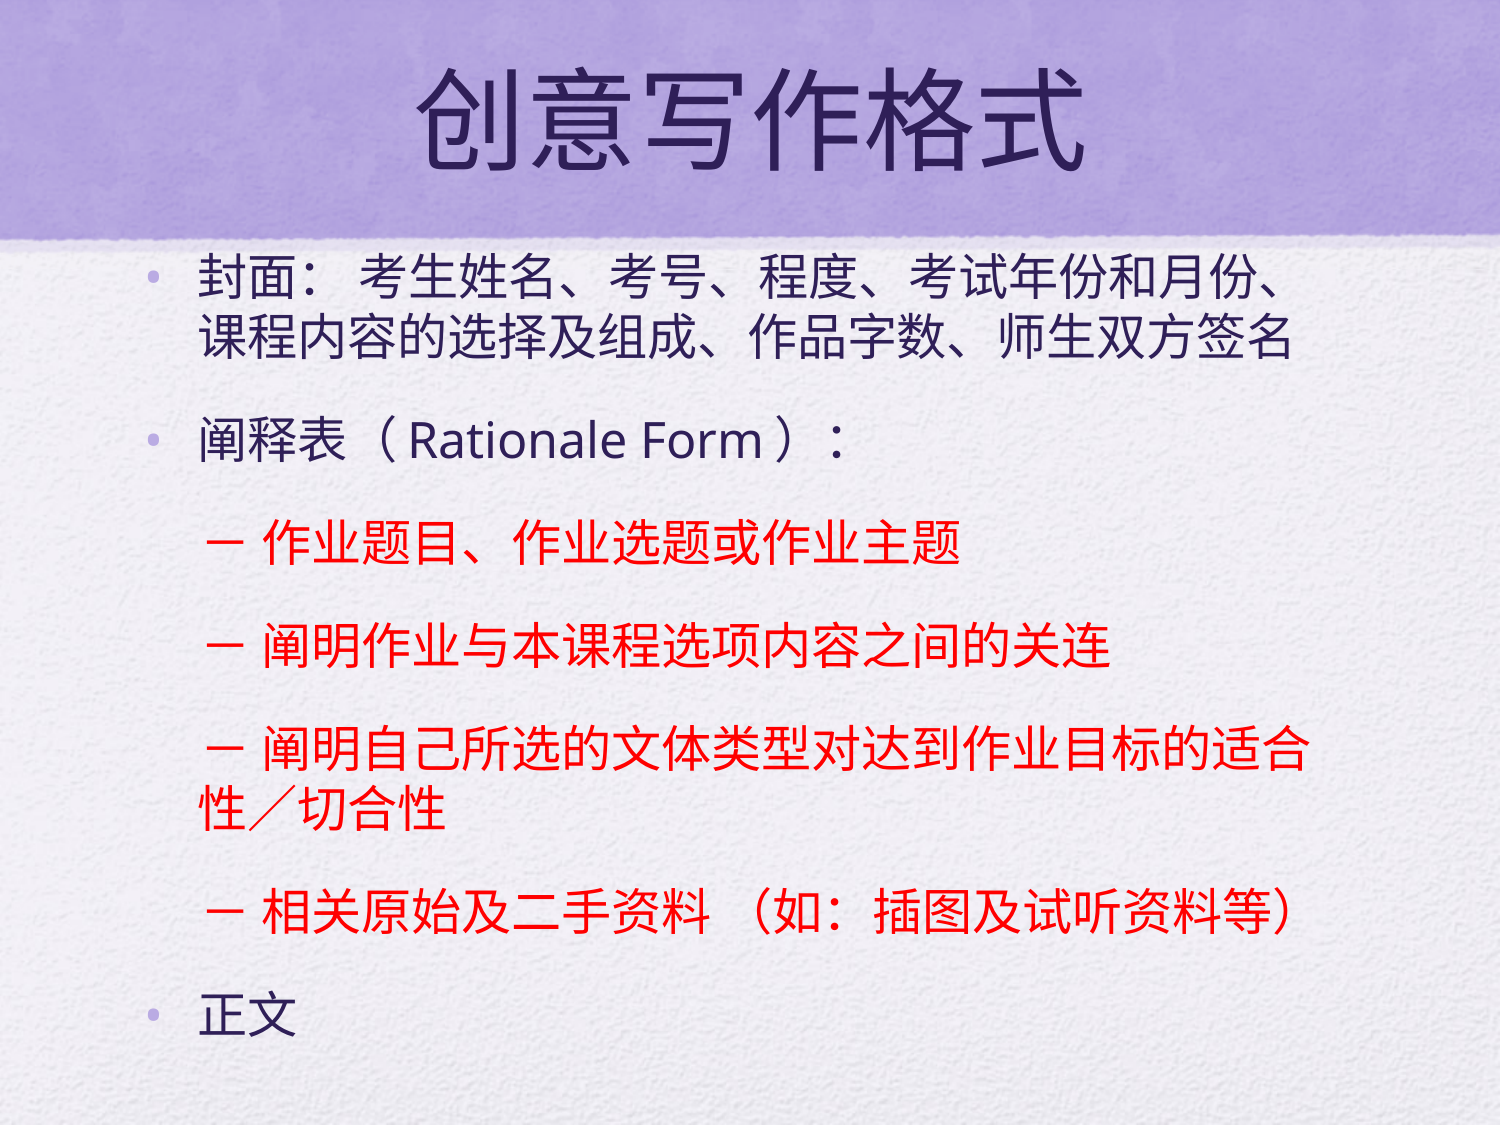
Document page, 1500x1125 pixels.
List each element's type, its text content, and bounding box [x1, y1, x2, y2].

list 封面： 考生姓名、考号、程度、考试年份和月份、课程内容的选择及组成、作品字数、师生双方签名 阐释表（Rationale Form）： － 作业题目、作业选题或作业主题 － 阐明作业与本课程选项内容之间的关连 － 阐明自己所选的文体类型对达到作业目标的适合性／切合性 － 相关原始及二手资料 （如：插图及试听资料等） 正文 [129, 238, 1372, 1056]
title 创意写作格式 [129, 6, 1372, 238]
picture [0, 225, 1500, 1125]
